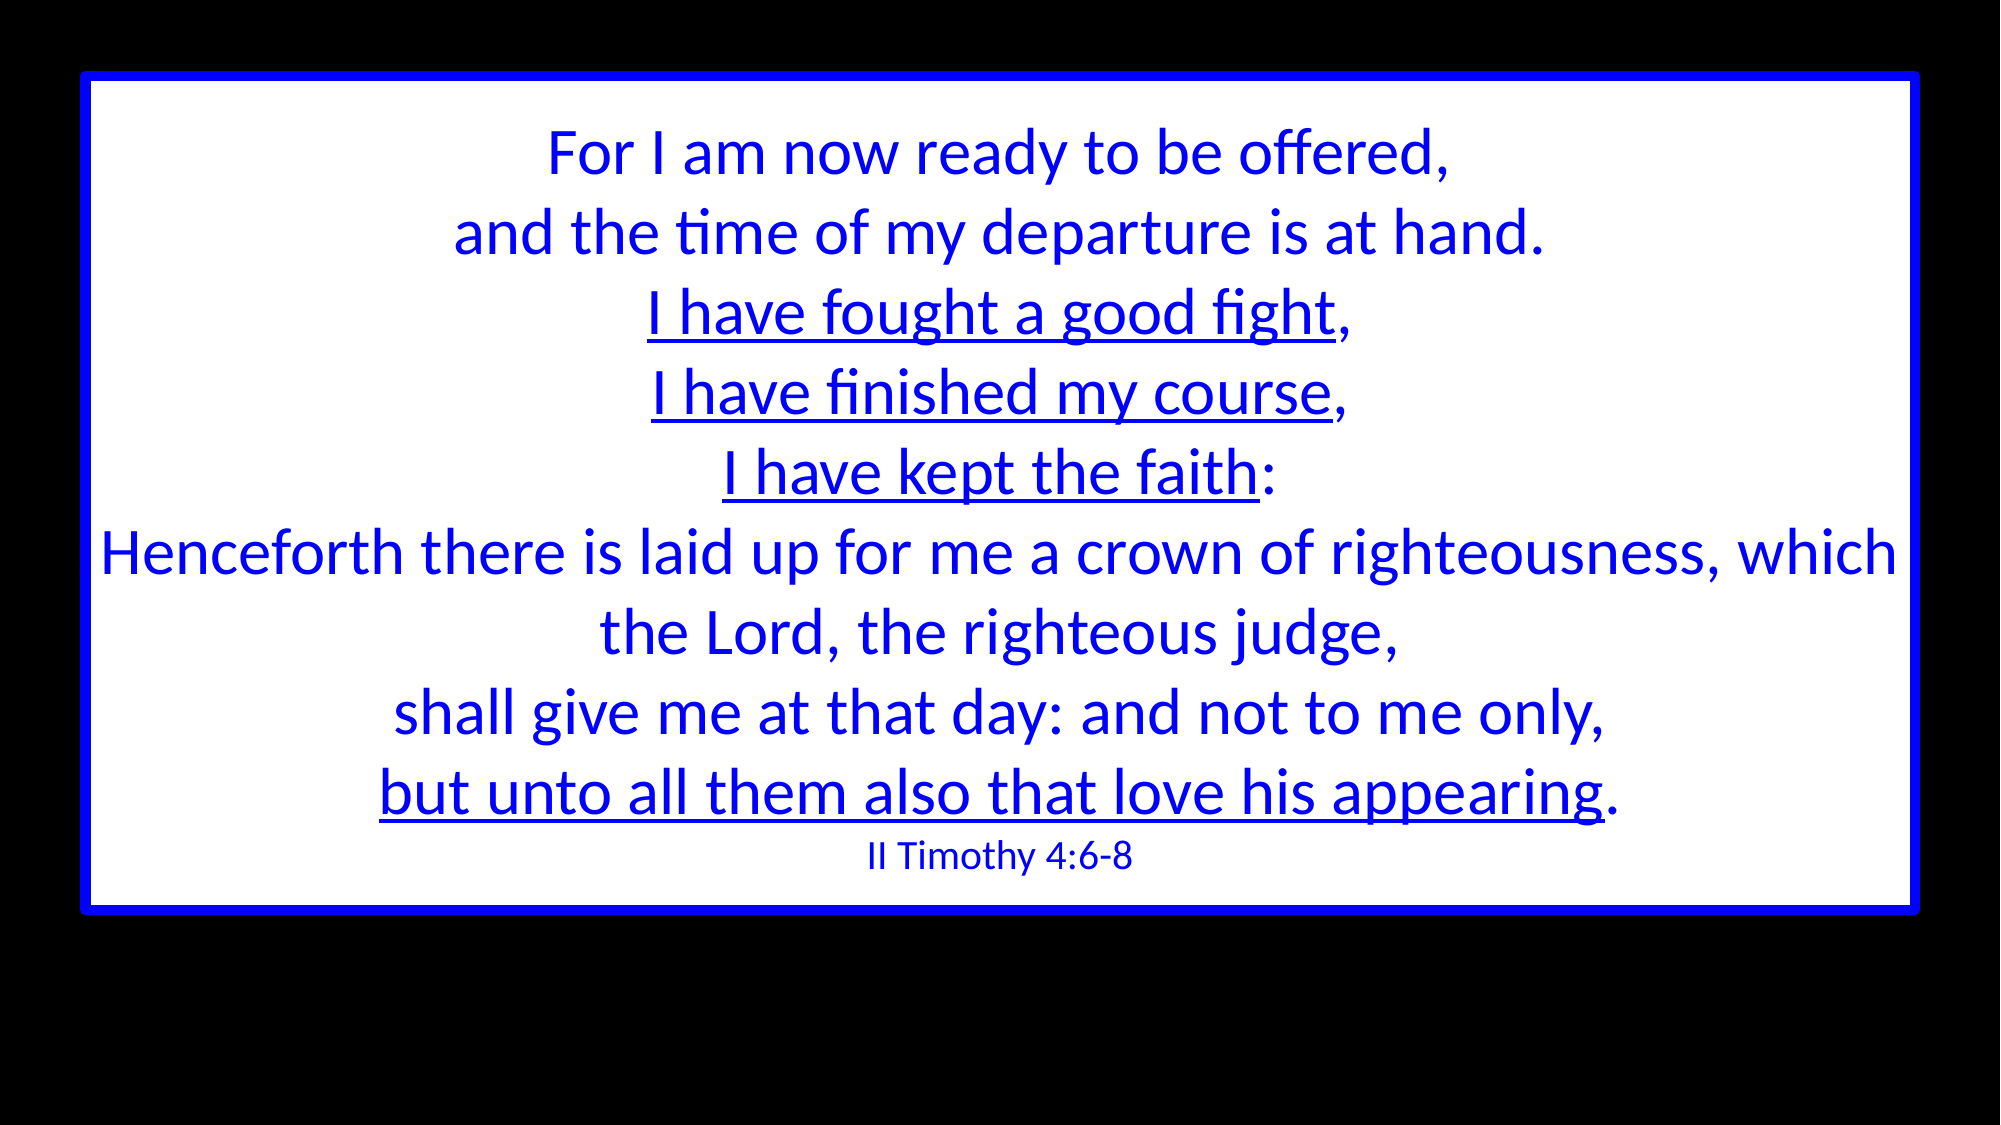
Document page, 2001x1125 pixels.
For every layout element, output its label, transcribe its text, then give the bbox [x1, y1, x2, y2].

text_box For I am now ready to be offered, and the time of my departure is at hand. I have fought a good fight, I have finished my course, I have kept the faith: Henceforth there is laid up for me a crown of righteousness, which the Lord, the righteous judge, shall give me at that day: and not to me only, but unto all them also that love his appearing. II Timothy 4:6-8 [85, 75, 1915, 911]
